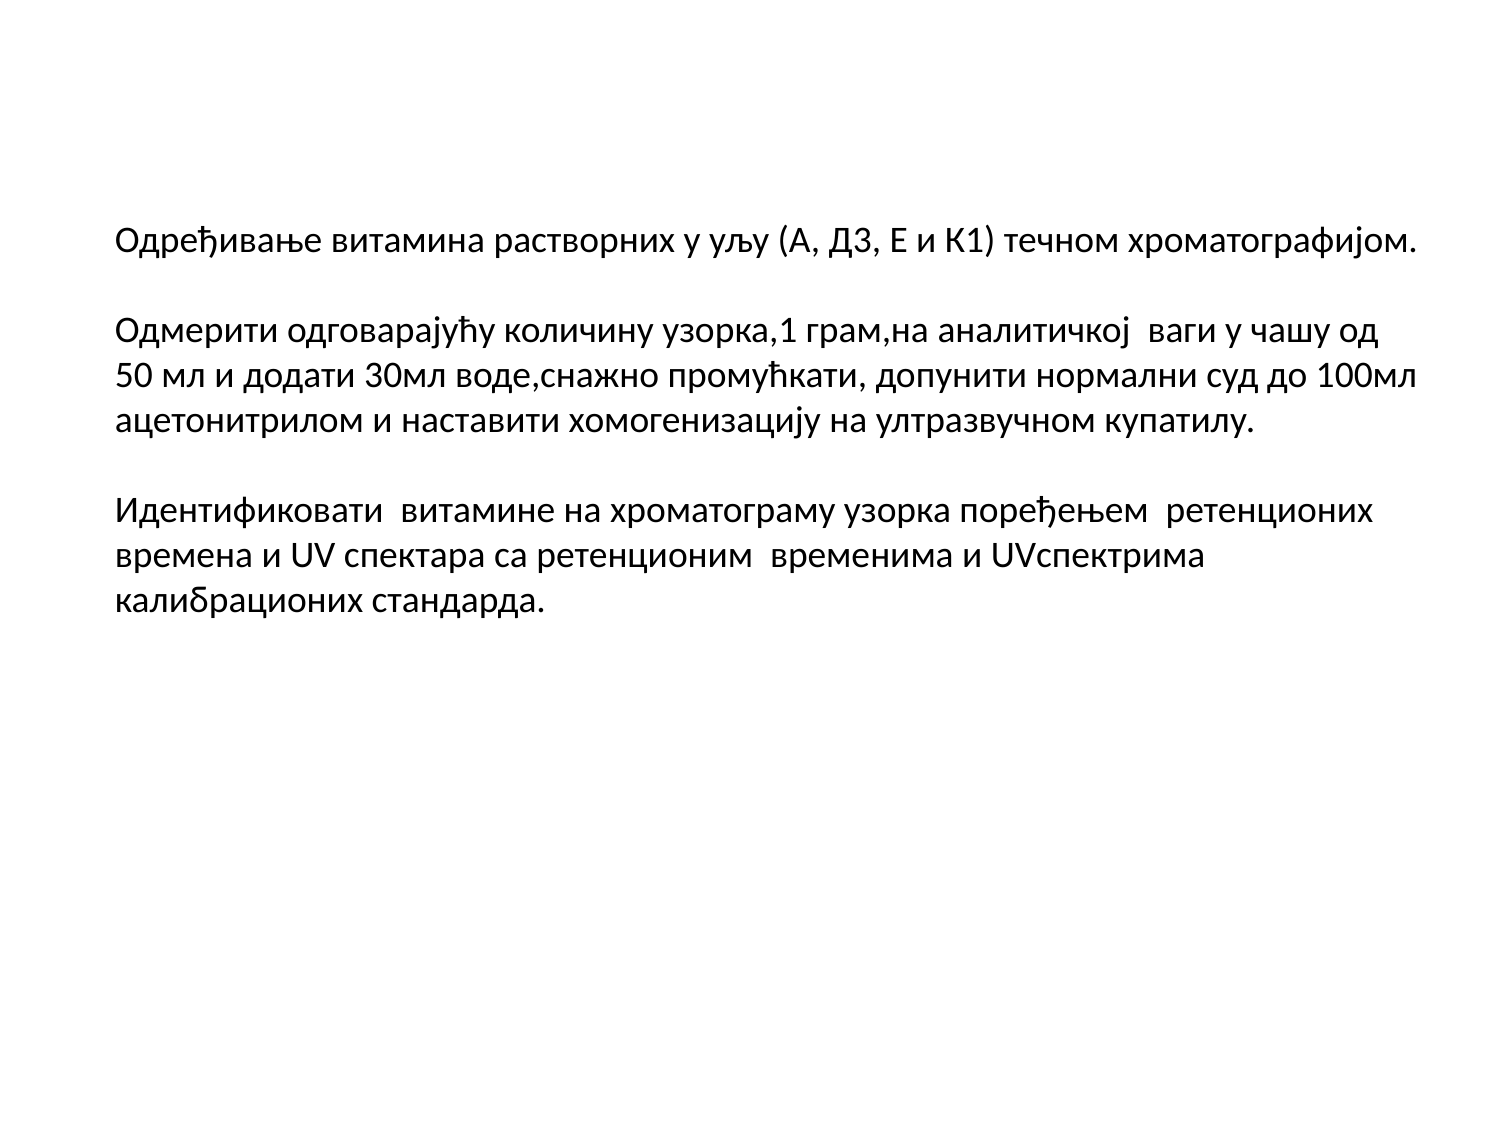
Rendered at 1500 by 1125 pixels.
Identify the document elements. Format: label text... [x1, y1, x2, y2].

text_box Одређивање витамина растворних у уљу (А, Д3, Е и К1) течном хроматографијом. Одмерити одговарајућу количину узорка,1 грам,на аналитичкој ваги у чашу од 50 мл и додати 30мл воде,снажно промућкати, допунити нормални суд до 100мл ацетонитрилом и наставити хомогенизацију на ултразвучном купатилу. Идентификовати витамине на хроматограму узорка поређењем ретенционих времена и UV спектара са ретенционим временима и UVспектрима калибрационих стандарда. [100, 208, 1436, 673]
